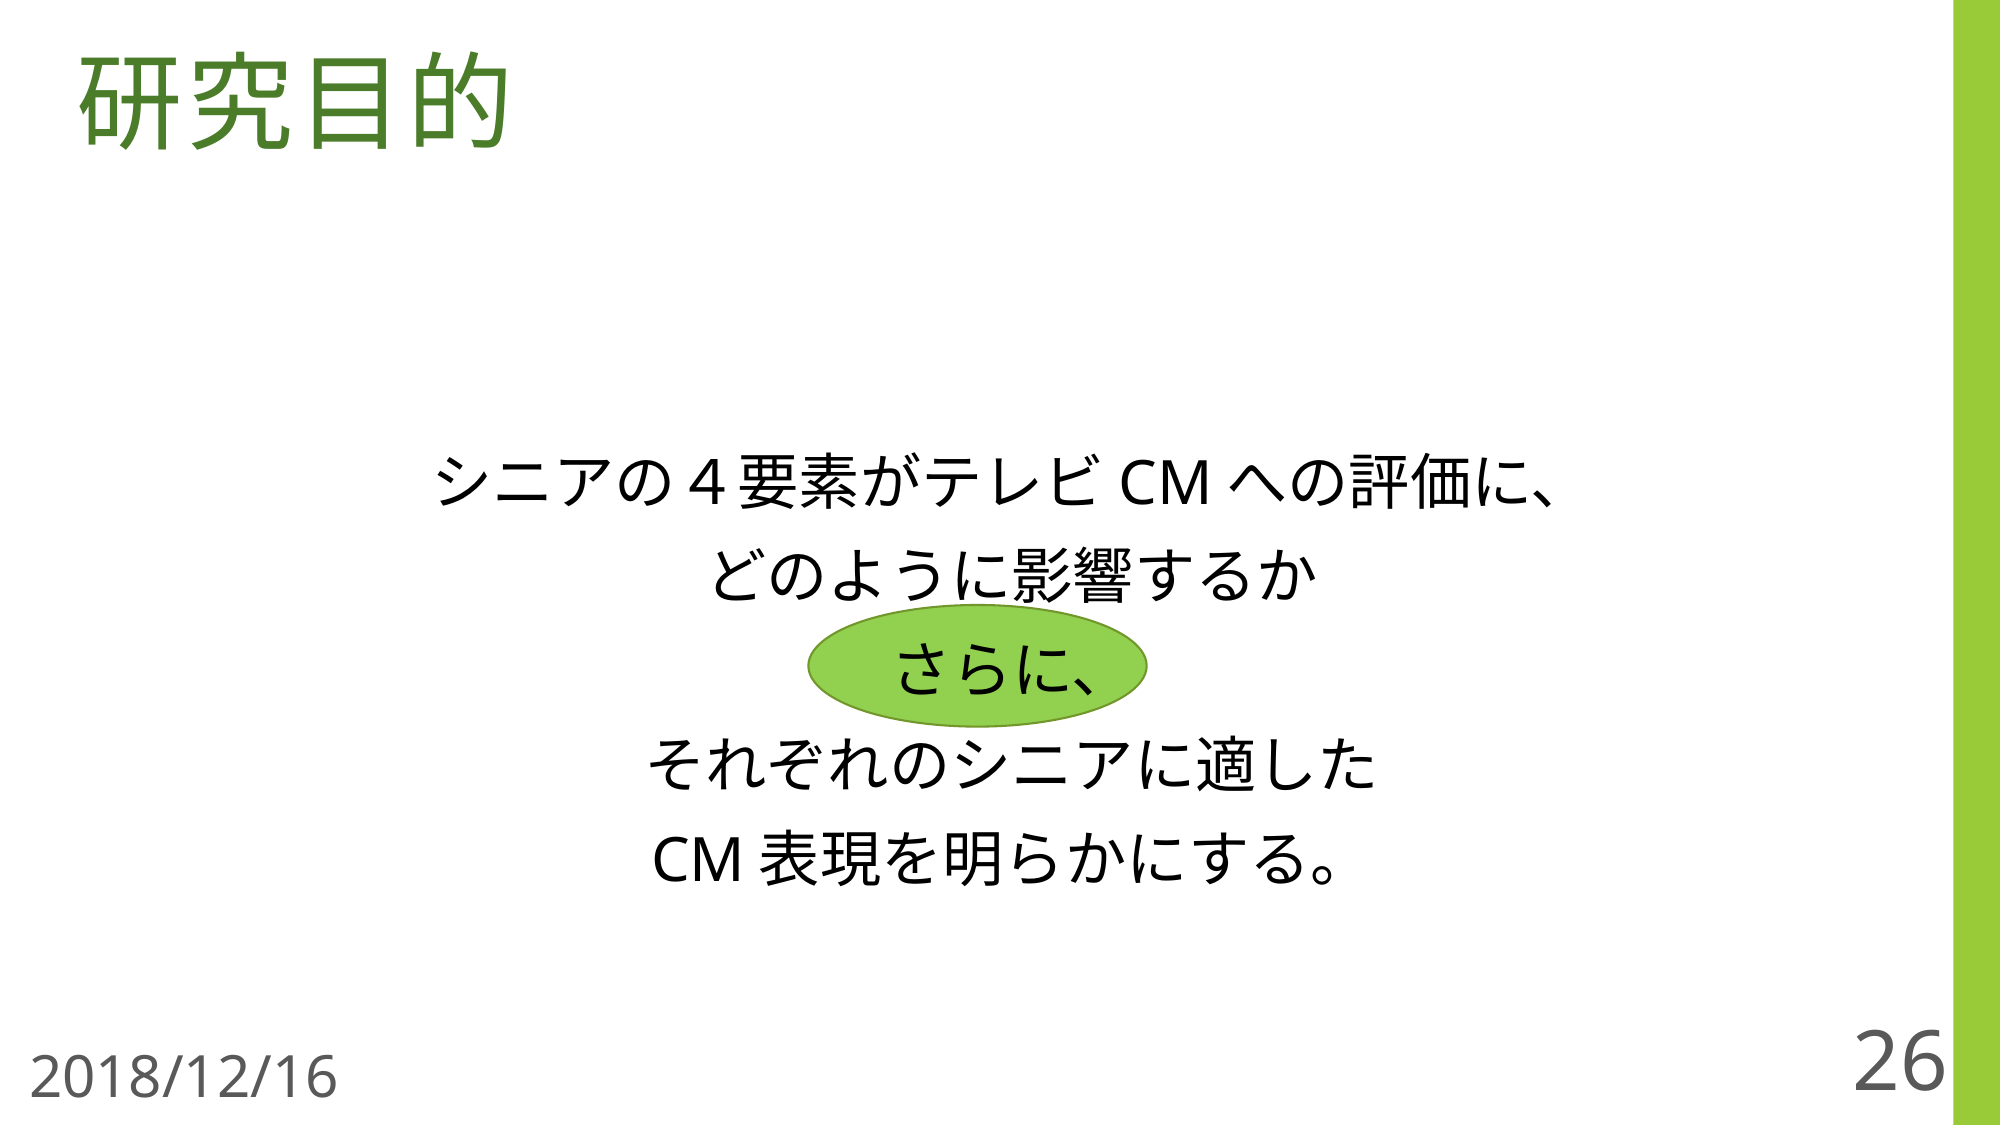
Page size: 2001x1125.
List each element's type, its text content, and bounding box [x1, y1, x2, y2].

slide_number 26 [1500, 1035, 1963, 1093]
list シニアの４要素がテレビCMへの評価に、 どのように影響するか さらに、 それぞれのシニアに適した CM表現を明らかにする。 [0, 428, 2000, 905]
text_box 研究目的 [61, 42, 1732, 288]
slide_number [14, 1045, 397, 1103]
